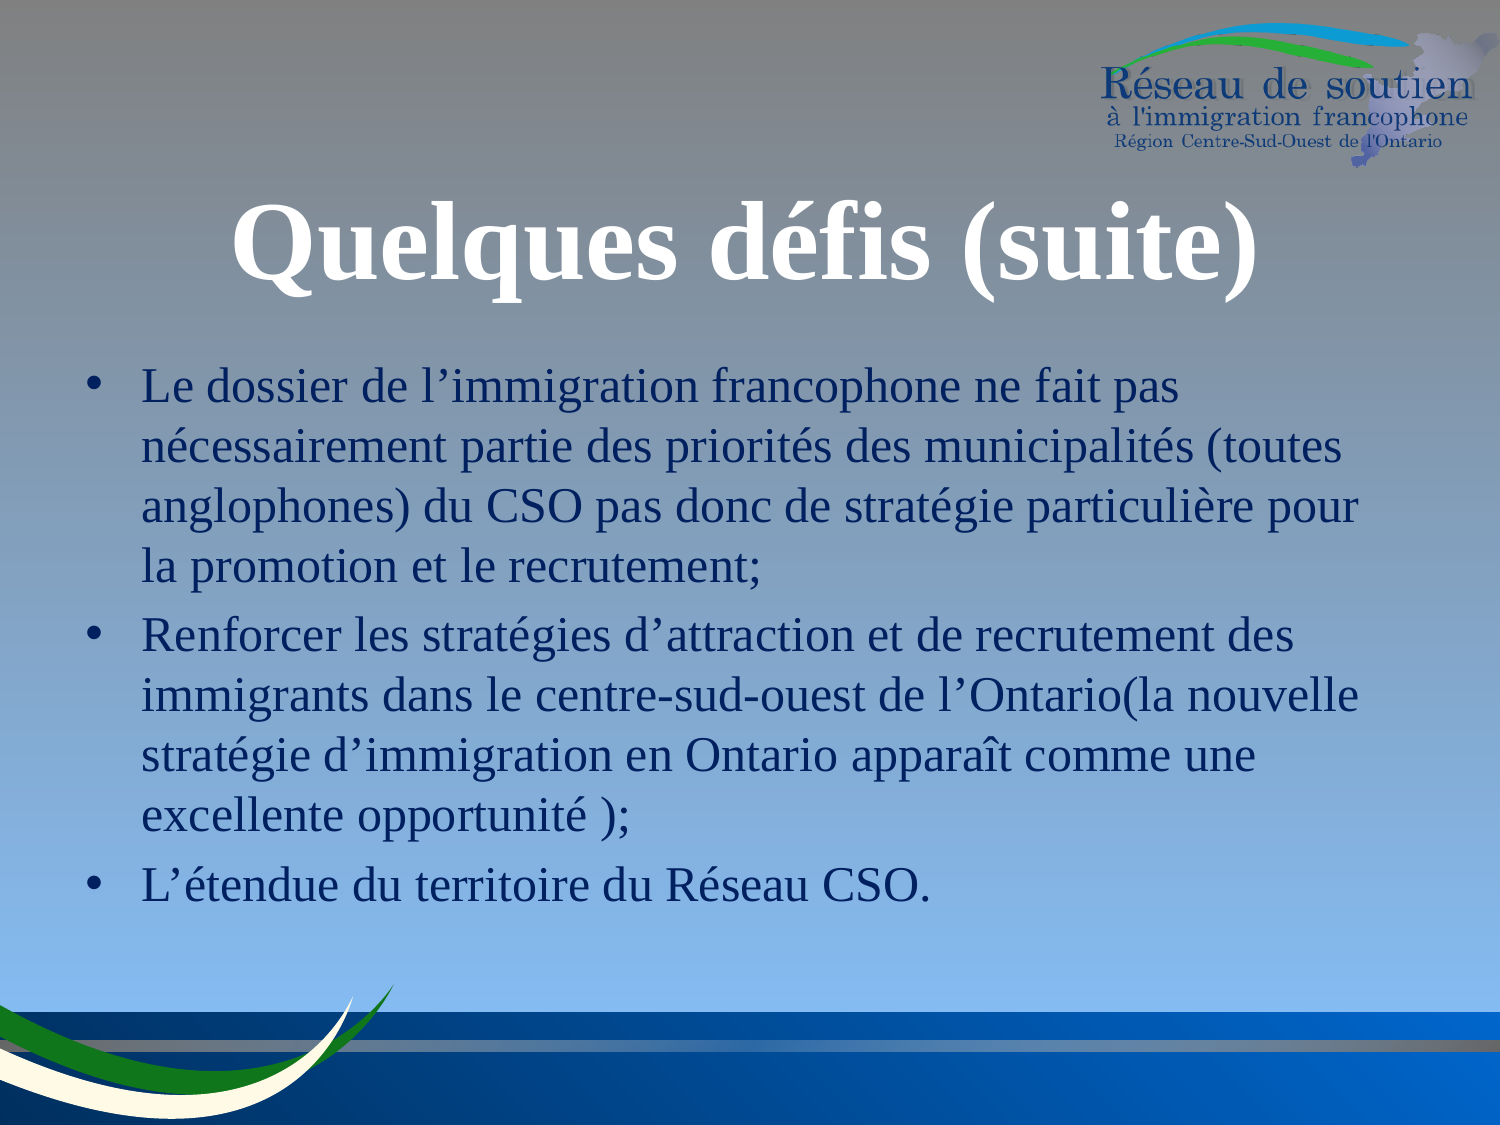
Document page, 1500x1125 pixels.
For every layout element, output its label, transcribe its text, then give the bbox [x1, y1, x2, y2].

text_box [0, 984, 394, 1125]
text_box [398, 1012, 1500, 1125]
list Le dossier de l’immigration francophone ne fait pas nécessairement partie des priorités des municipalités (toutes anglophones) du CSO pas donc de stratégie particulière pour la promotion et le recrutement; Renforcer les stratégies d’attraction et de recrutement des immigrants dans le centre-sud-ouest de l’Ontario(la nouvelle stratégie d’immigration en Ontario apparaît comme une excellente opportunité ); L’étendue du territoire du Réseau CSO. [70, 269, 1421, 950]
title Quelques défis (suite) [70, 140, 1421, 269]
picture [1101, 23, 1500, 169]
